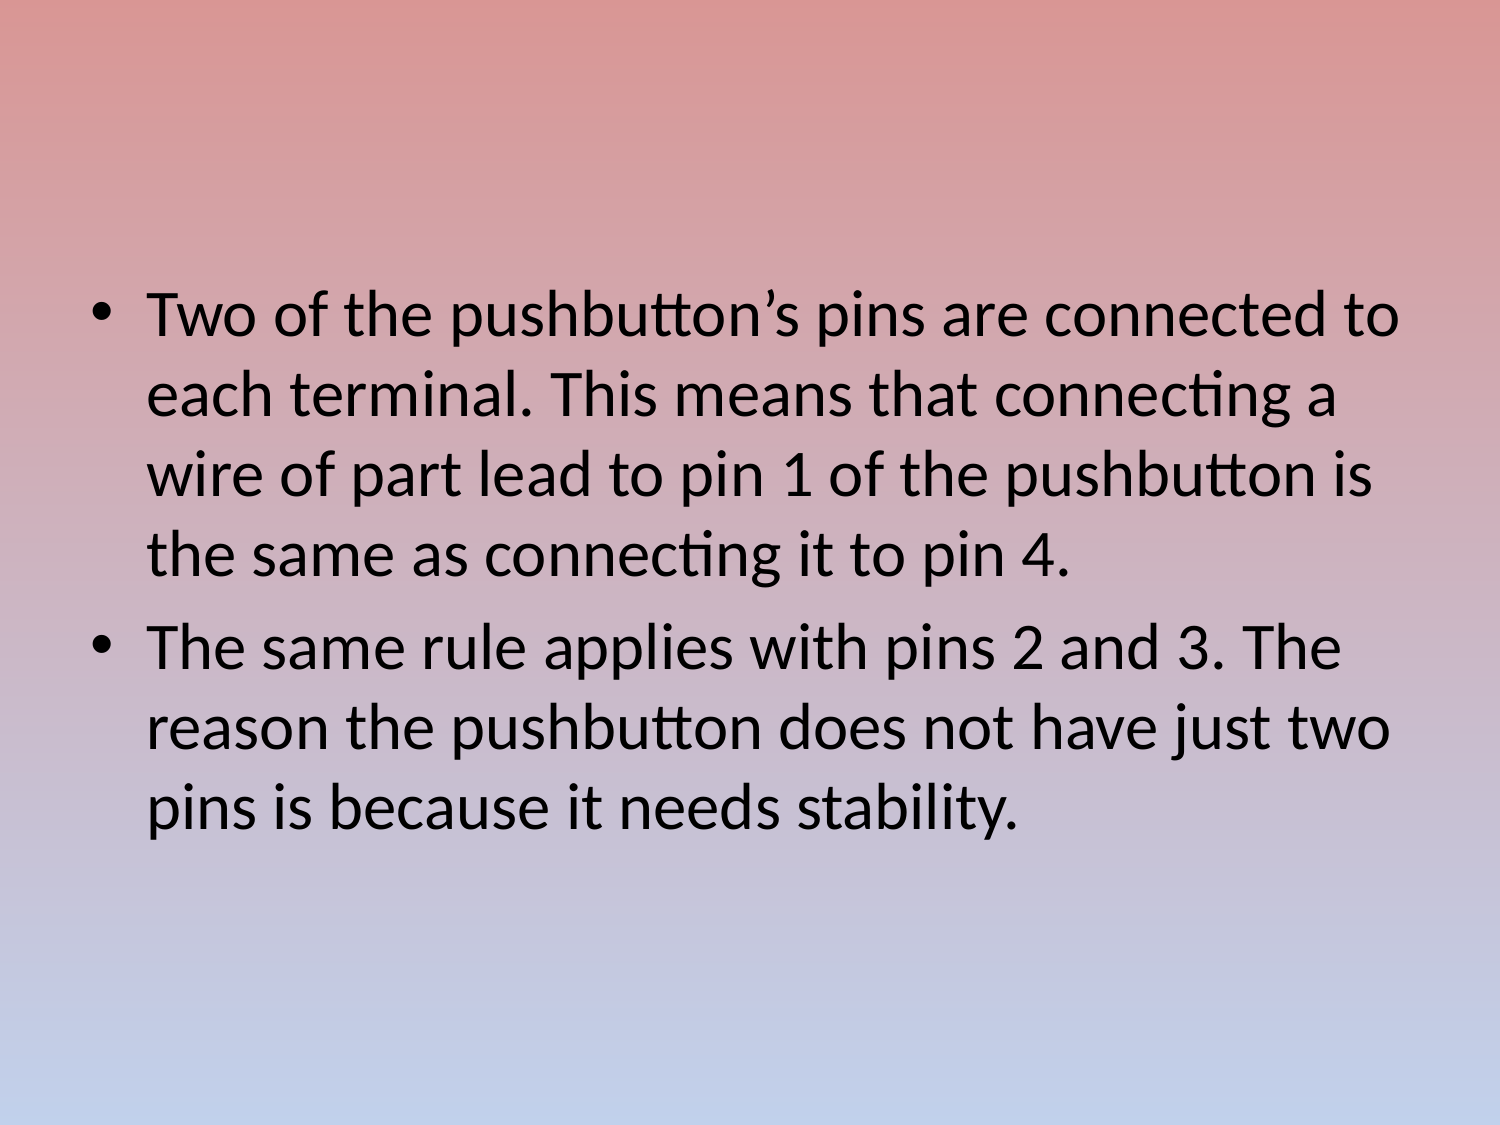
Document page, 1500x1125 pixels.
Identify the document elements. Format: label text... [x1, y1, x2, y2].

list Two of the pushbutton’s pins are connected to each terminal. This means that connecting a wire of part lead to pin 1 of the pushbutton is the same as connecting it to pin 4. The same rule applies with pins 2 and 3. The reason the pushbutton does not have just two pins is because it needs stability. [75, 262, 1425, 1005]
